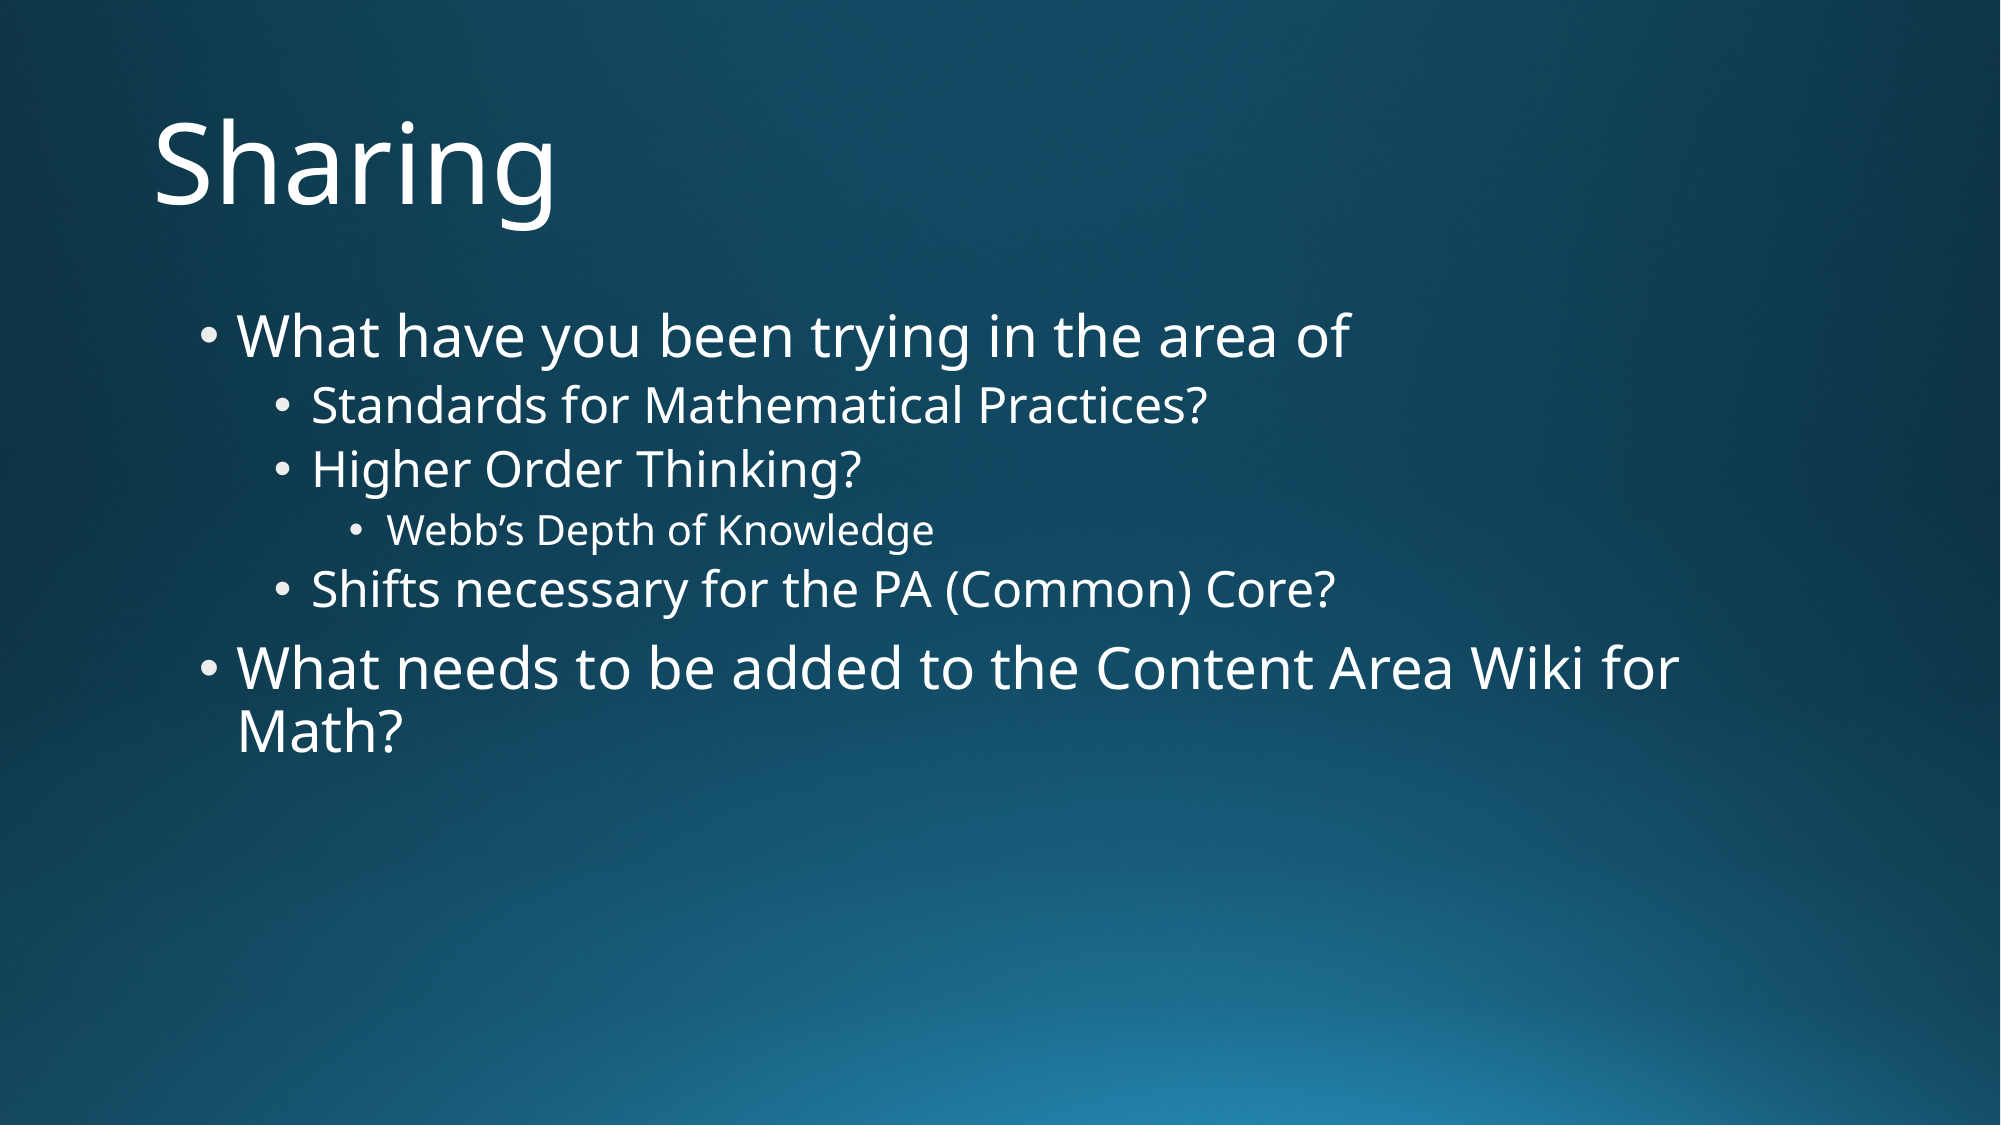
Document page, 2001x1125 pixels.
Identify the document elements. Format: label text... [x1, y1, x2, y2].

title Sharing [137, 59, 1863, 278]
picture [0, 0, 2001, 1125]
list What have you been trying in the area of Standards for Mathematical Practices? Higher Order Thinking? Webb’s Depth of Knowledge Shifts necessary for the PA (Common) Core? What needs to be added to the Content Area Wiki for Math? [183, 299, 1863, 1014]
